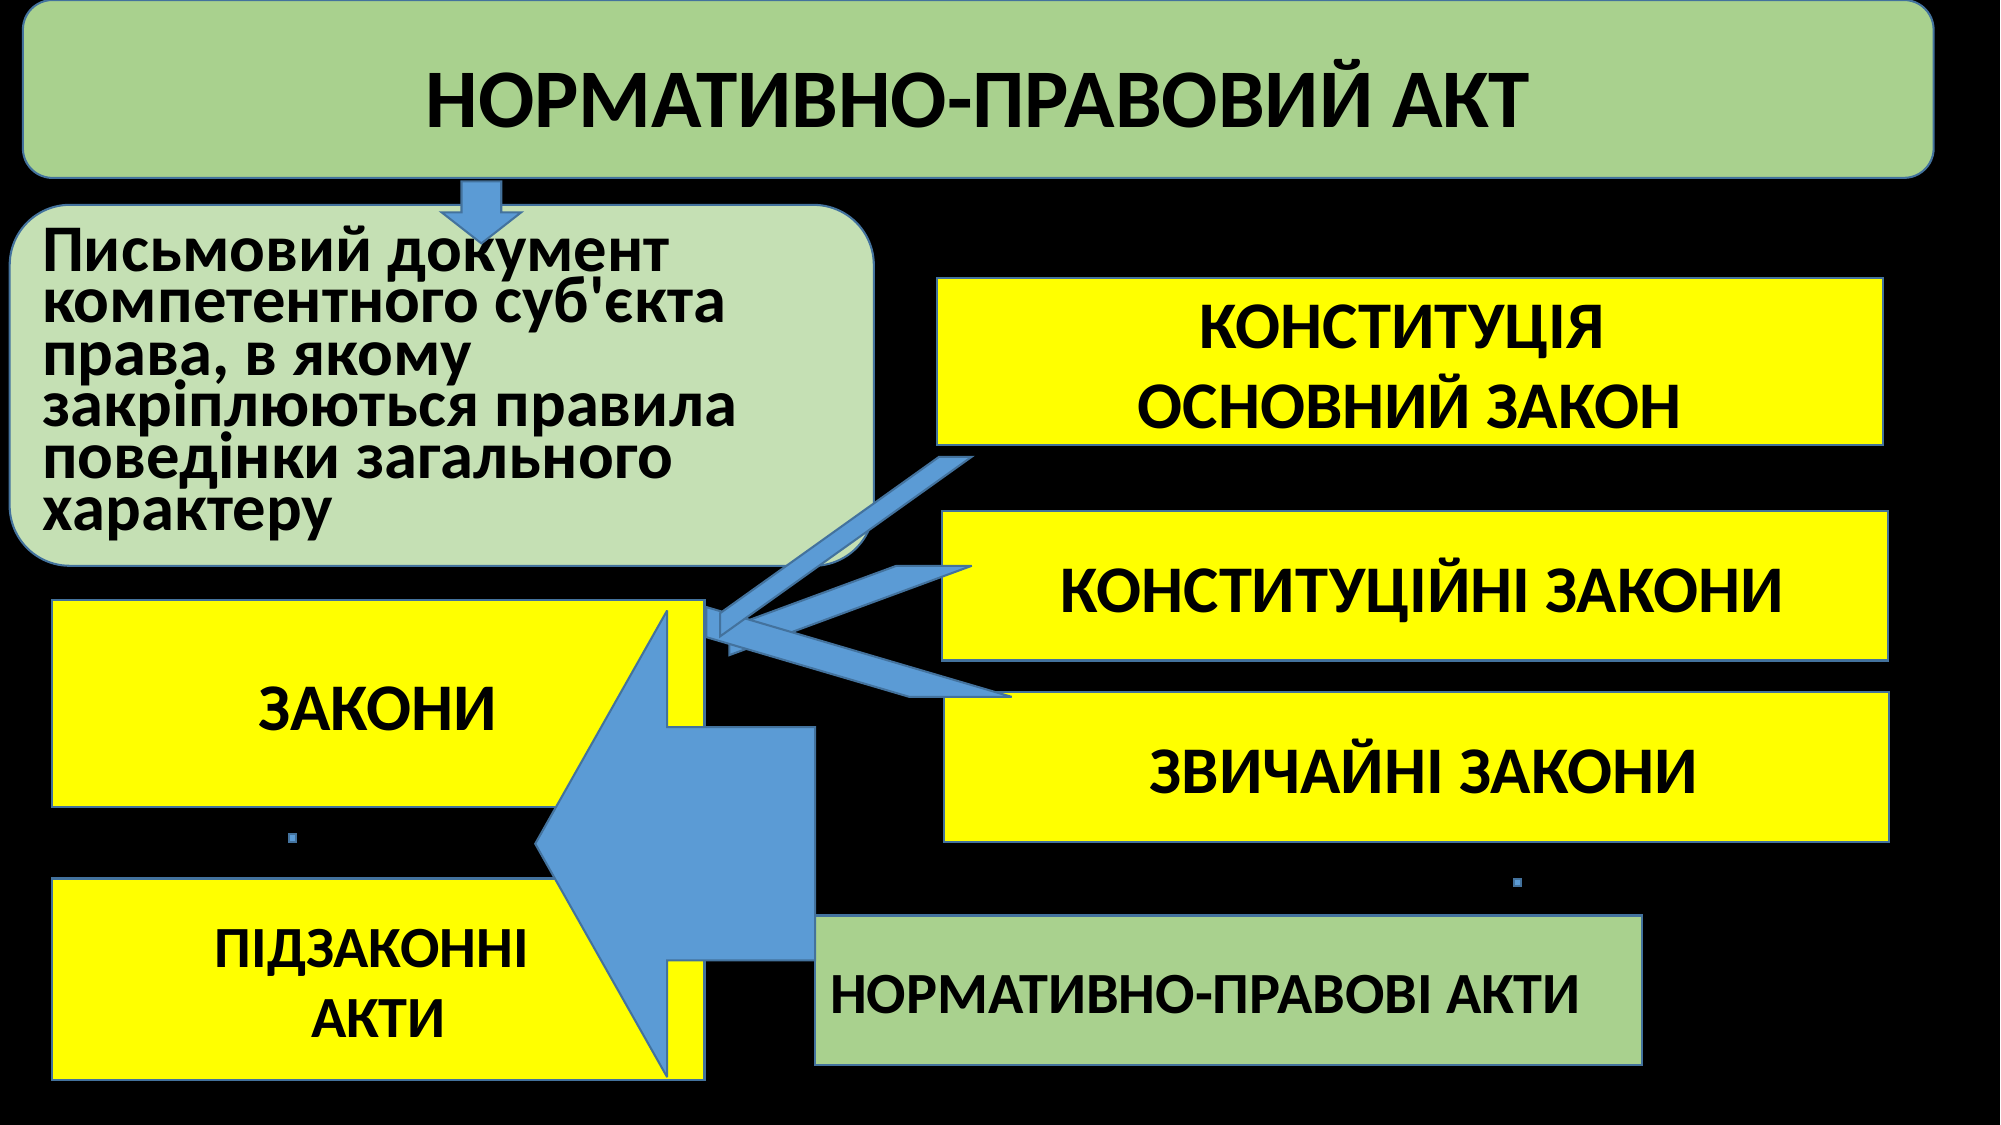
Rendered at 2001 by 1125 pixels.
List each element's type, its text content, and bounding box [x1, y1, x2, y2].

text_box НОРМАТИВНО-ПРАВОВІ АКТИ [814, 914, 1643, 1066]
text_box ЗВИЧАЙНІ ЗАКОНИ [943, 691, 1890, 843]
text_box ПІДЗАКОННІ АКТИ [51, 877, 706, 1081]
text_box [534, 610, 817, 1078]
text_box Письмовий документ компетентного суб'єкта права, в якому закріплюються правила поведінки загального характеру [8, 203, 875, 567]
text_box [1513, 878, 1522, 887]
text_box НОРМАТИВНО-ПРАВОВИЙ АКТ [21, 0, 1935, 179]
text_box [705, 605, 1012, 698]
text_box КОНСТИТУЦІЯ ОСНОВНИЙ ЗАКОН [936, 277, 1884, 446]
text_box [751, 564, 973, 632]
text_box КОНСТИТУЦІЙНІ ЗАКОНИ [941, 510, 1889, 662]
text_box ЗАКОНИ [51, 599, 706, 808]
text_box [728, 645, 746, 657]
text_box [719, 455, 975, 639]
text_box [438, 180, 525, 245]
text_box [288, 833, 297, 843]
